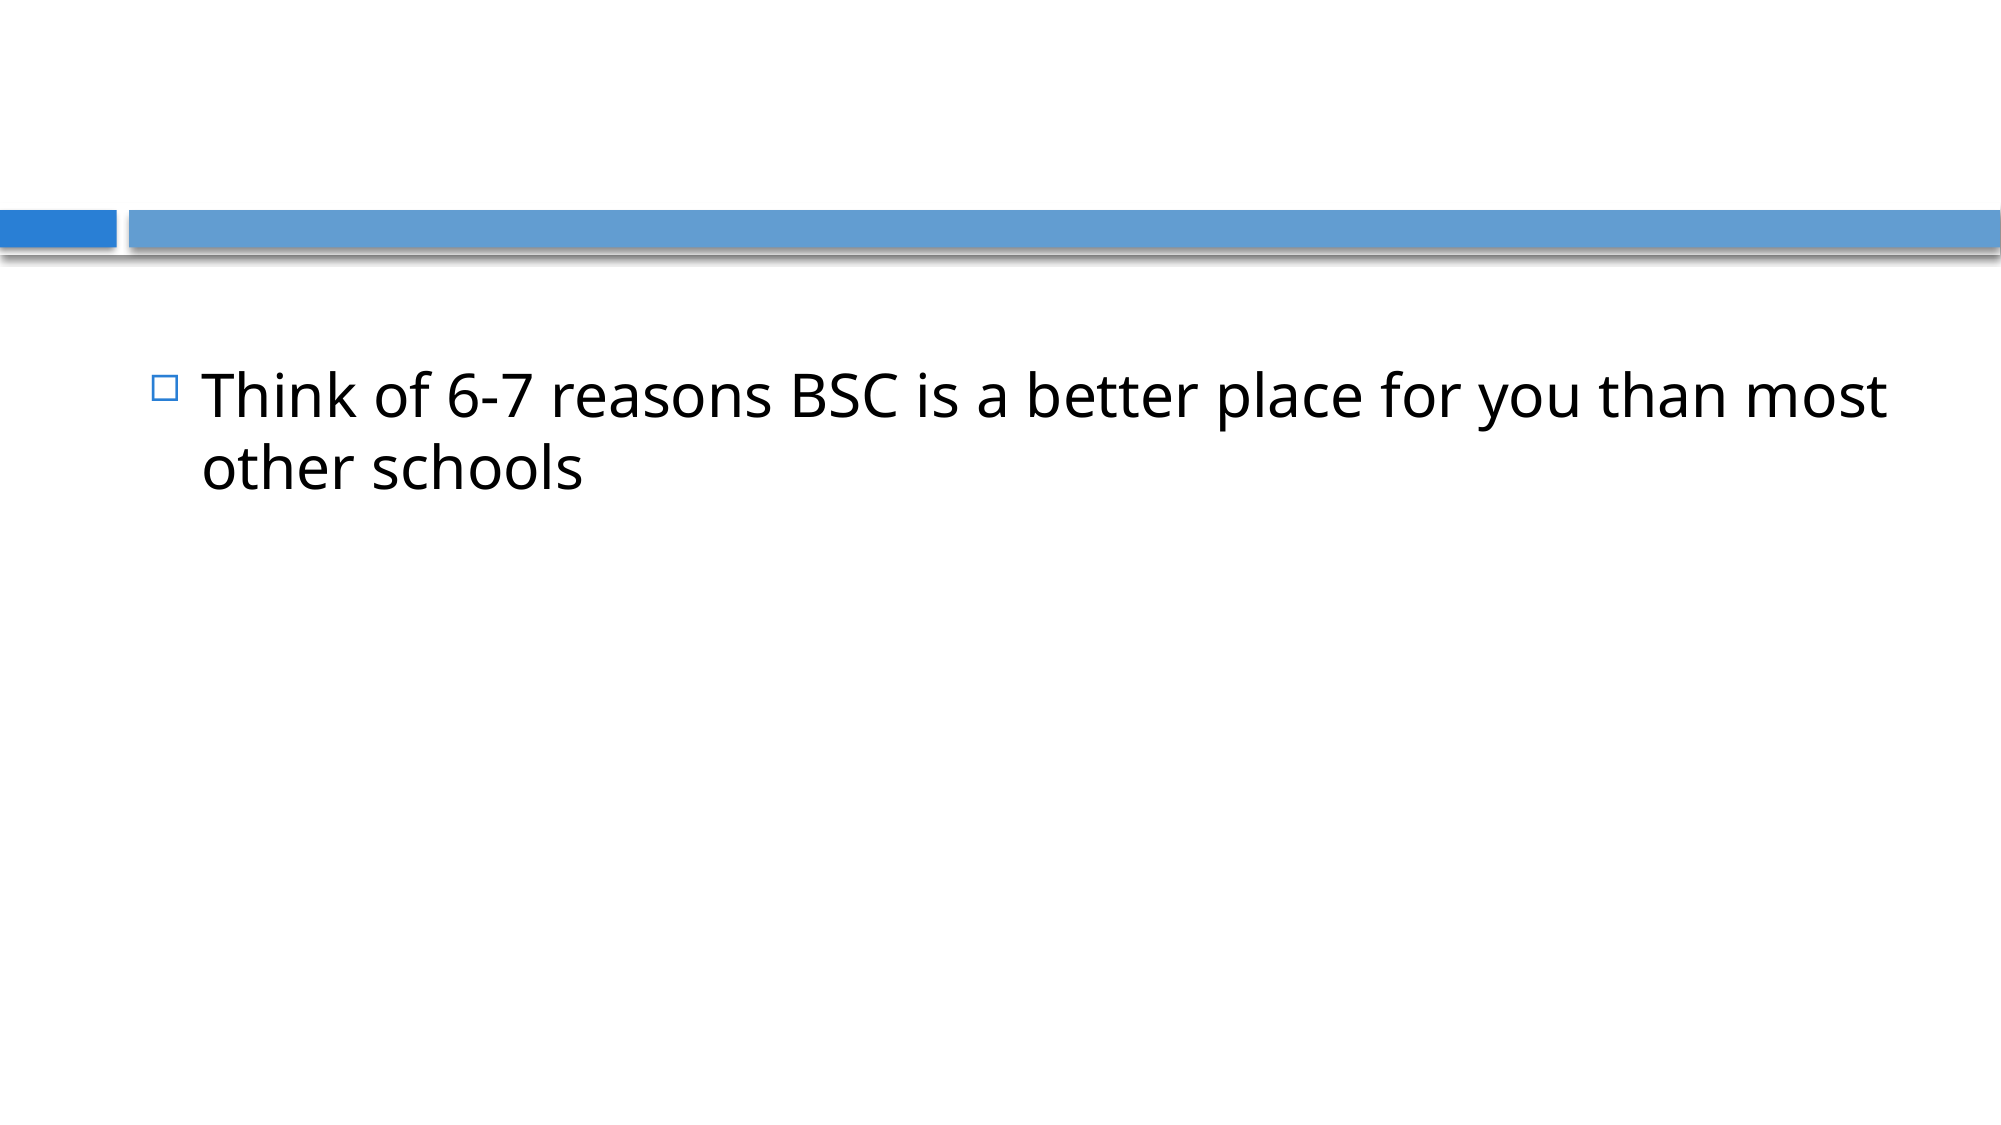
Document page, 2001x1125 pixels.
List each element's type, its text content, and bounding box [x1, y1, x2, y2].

list Think of 6-7 reasons BSC is a better place for you than most other schools [133, 262, 1918, 1000]
